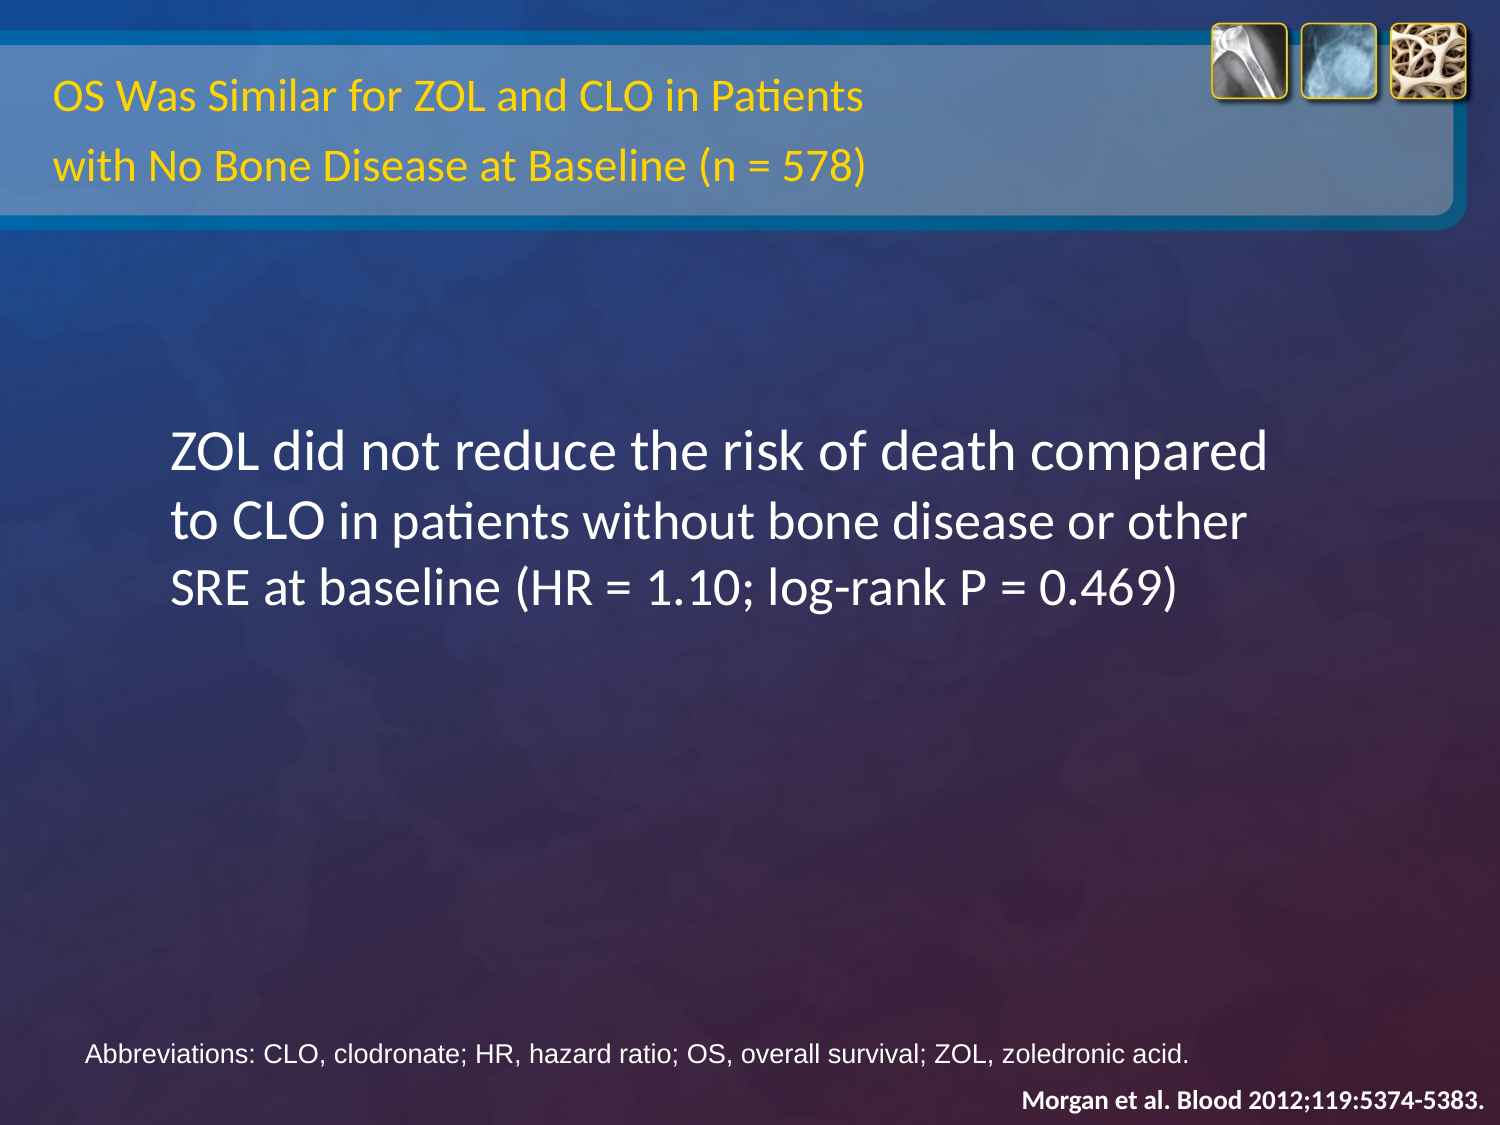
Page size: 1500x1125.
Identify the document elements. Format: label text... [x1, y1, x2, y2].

text_box ZOL did not reduce the risk of death compared to CLO in patients without bone disease or other SRE at baseline (HR = 1.10; log-rank P = 0.469) [155, 404, 1293, 624]
text_box Morgan et al. Blood 2012;119:5374-5383. [364, 1074, 1500, 1122]
text_box Abbreviations: CLO, clodronate; HR, hazard ratio; OS, overall survival; ZOL, zoledronic acid. [70, 1029, 1204, 1077]
title OS Was Similar for ZOL and CLO in Patients with No Bone Disease at Baseline (n = 578) [37, 43, 1500, 199]
picture [0, 0, 1500, 1125]
